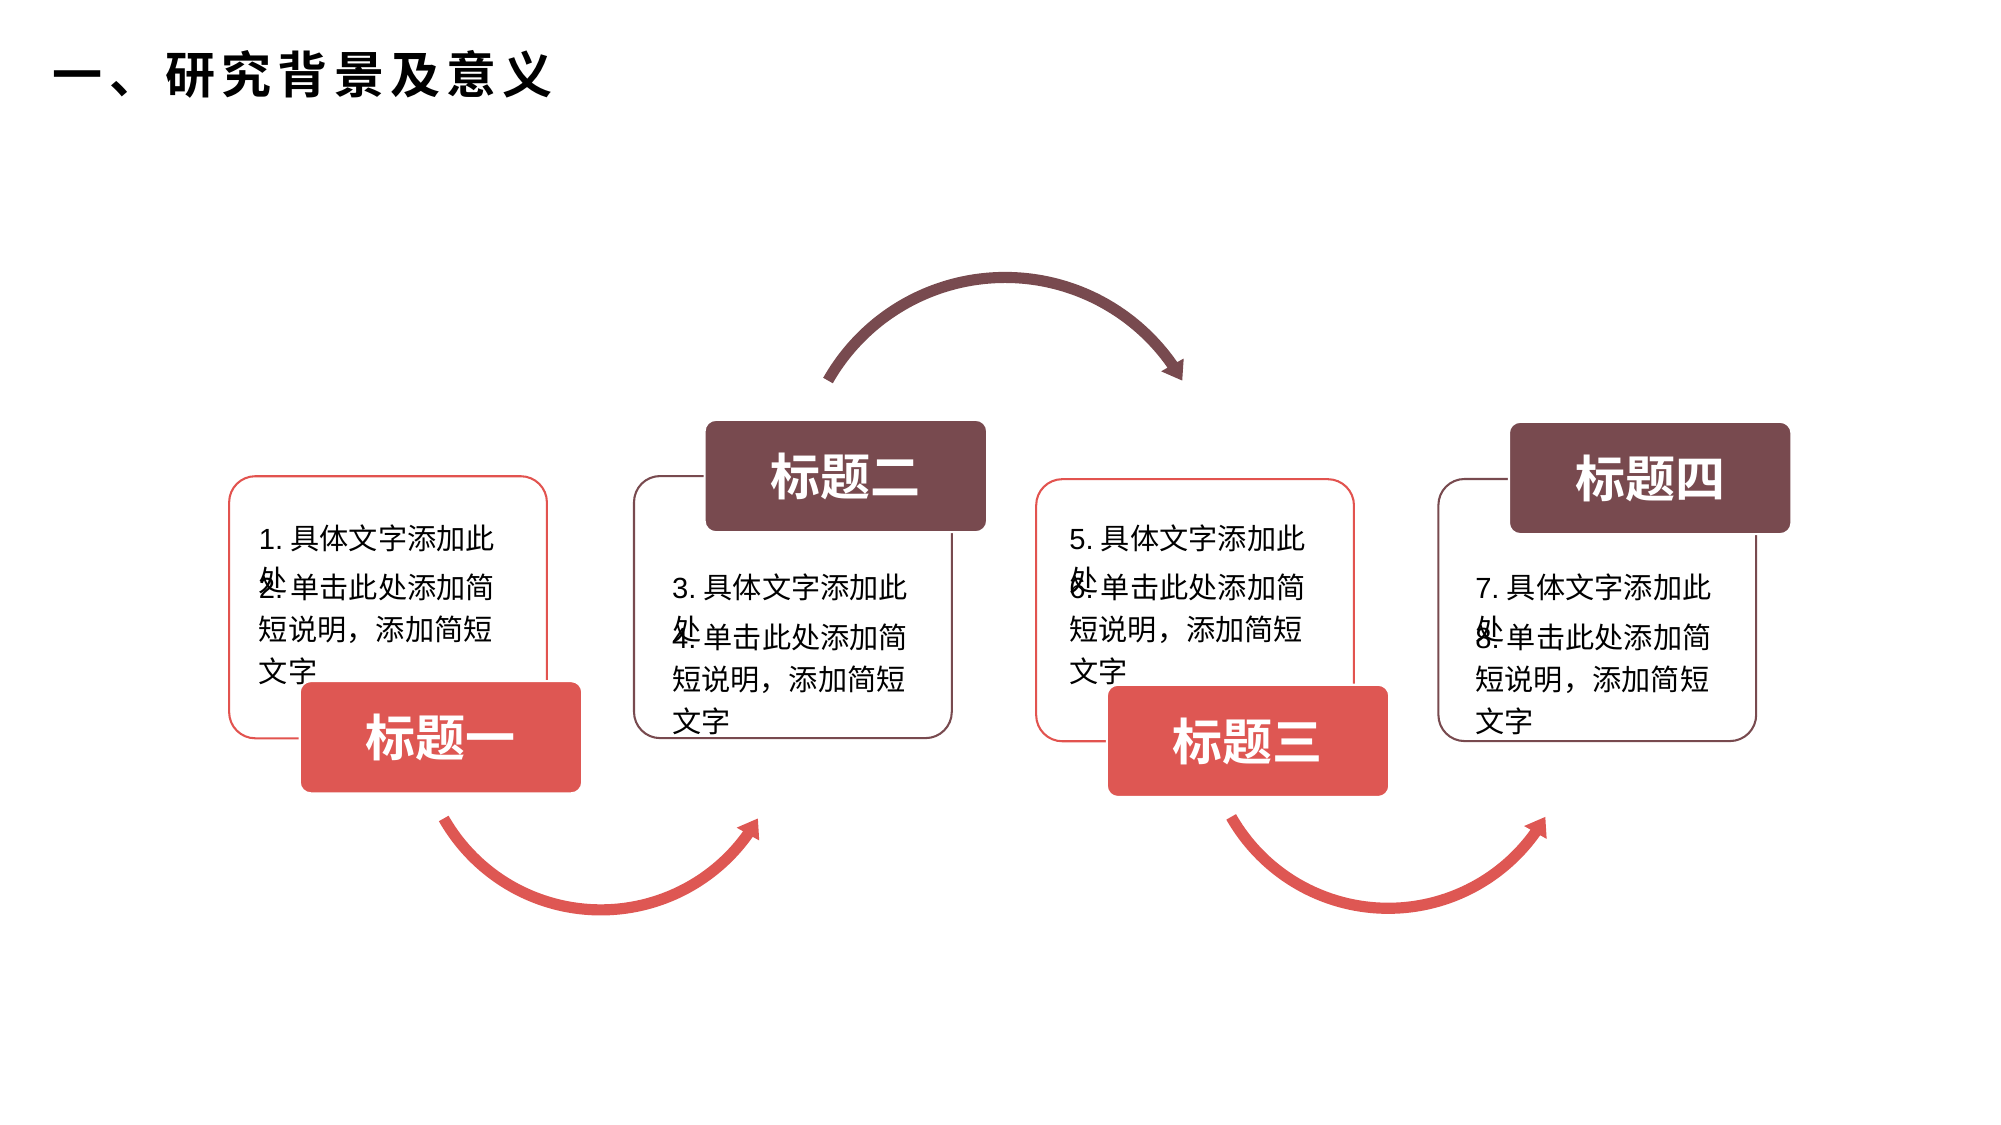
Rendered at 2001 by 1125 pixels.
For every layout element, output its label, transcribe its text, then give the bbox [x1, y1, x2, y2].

text_box [1105, 683, 1391, 799]
text_box 4.单击此处添加简短说明，添加简短文字 [672, 612, 935, 738]
text_box 标题二 [748, 438, 944, 513]
text_box [703, 418, 989, 534]
text_box 8.单击此处添加简短说明，添加简短文字 [1475, 612, 1739, 738]
text_box 1.具体文字添加此处 [259, 512, 524, 597]
text_box [1226, 814, 1547, 914]
text_box 2.单击此处添加简短说明，添加简短文字 [259, 597, 522, 689]
text_box [1437, 477, 1758, 743]
text_box [823, 271, 1184, 384]
text_box [632, 475, 953, 740]
text_box 标题一 [337, 699, 545, 775]
text_box 5.具体文字添加此处 [1069, 512, 1333, 597]
text_box 3.具体文字添加此处 [672, 562, 931, 647]
text_box [228, 475, 548, 740]
text_box 标题四 [1539, 440, 1761, 515]
text_box 6.单击此处添加简短说明，添加简短文字 [1069, 597, 1333, 689]
text_box 一、研究背景及意义 [38, 35, 631, 111]
text_box [298, 680, 584, 795]
text_box 7.具体文字添加此处 [1475, 562, 1733, 647]
text_box [1507, 420, 1793, 536]
text_box [438, 815, 760, 916]
text_box 标题三 [1147, 703, 1349, 778]
text_box [1035, 478, 1355, 743]
